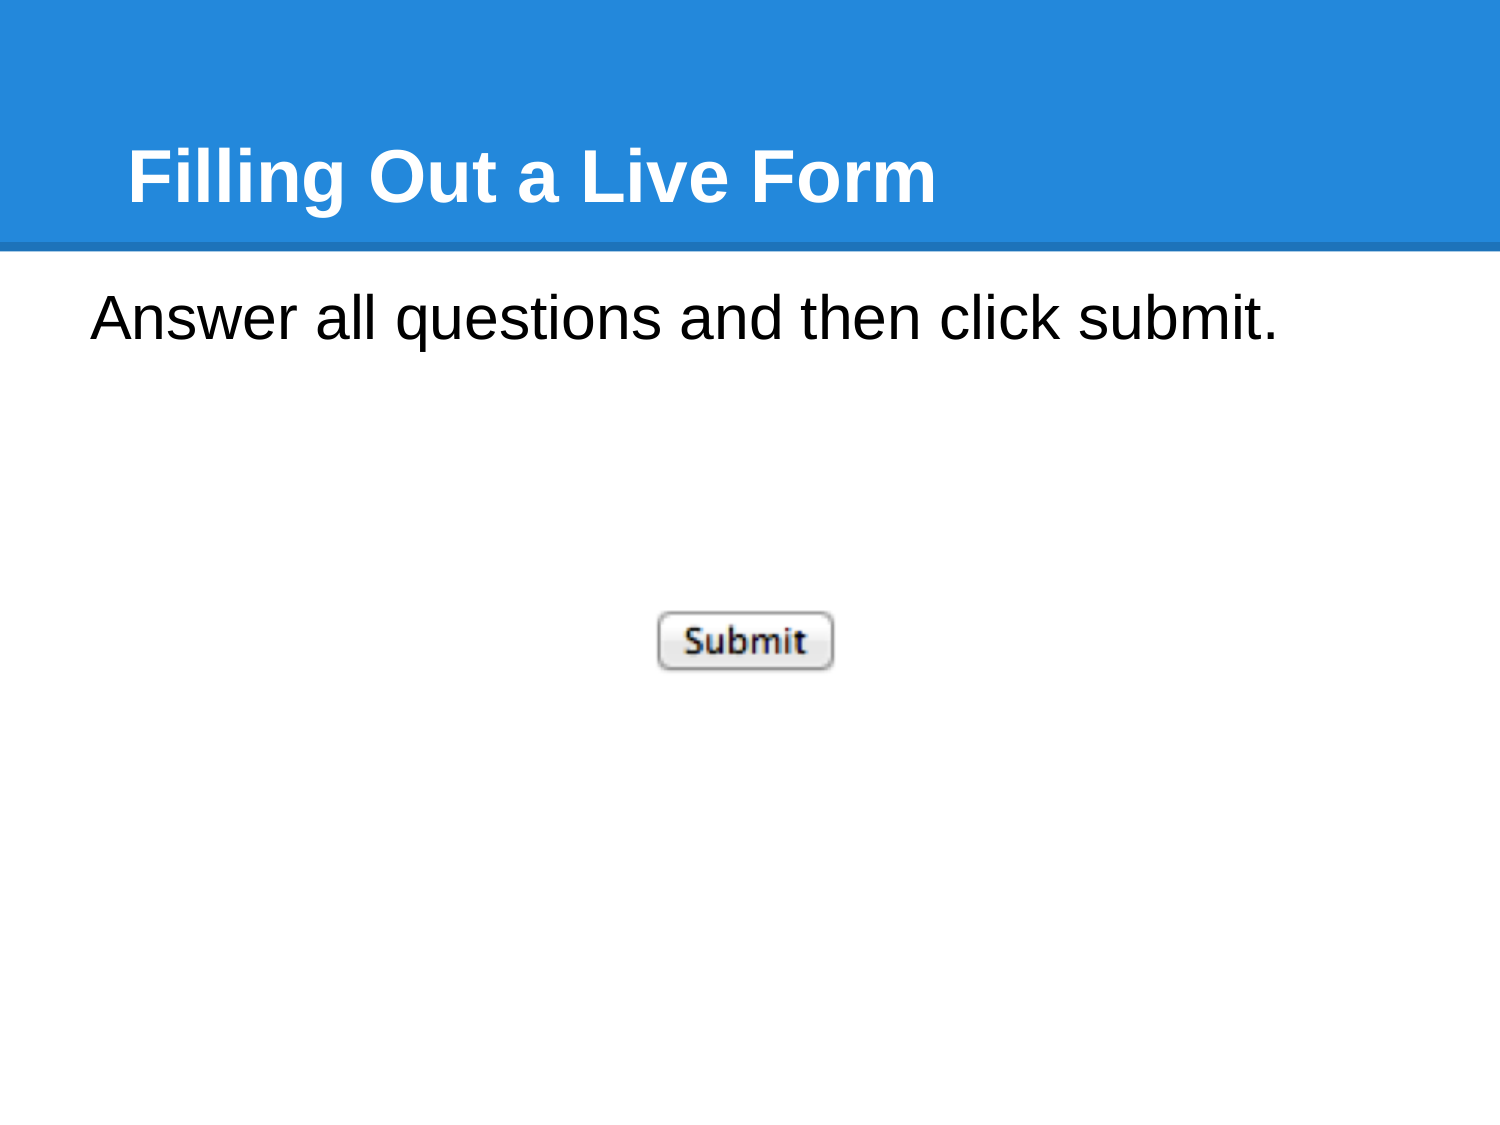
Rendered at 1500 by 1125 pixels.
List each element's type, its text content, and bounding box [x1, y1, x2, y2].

title Filling Out a Live Form [75, 14, 1425, 233]
list Answer all questions and then click submit. [75, 262, 1425, 931]
text_box [628, 592, 872, 694]
